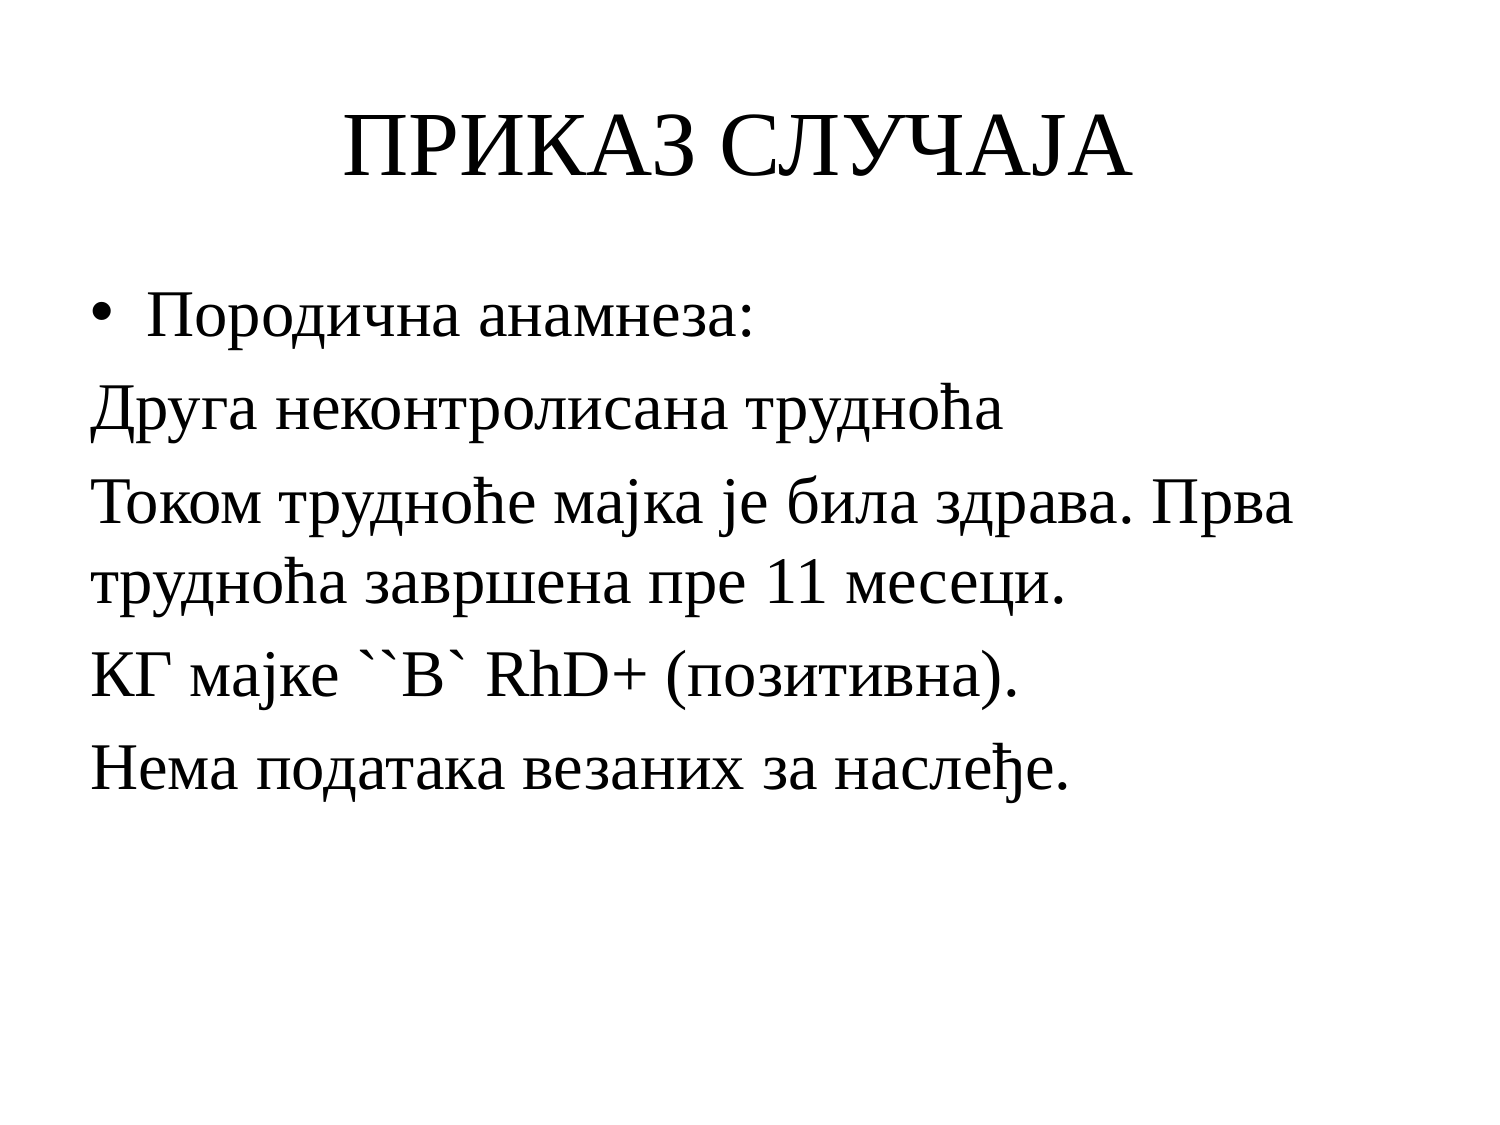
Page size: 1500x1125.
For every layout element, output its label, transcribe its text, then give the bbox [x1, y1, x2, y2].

list Породична анамнеза: Друга неконтролисана трудноћа Током трудноће мајка је била здрава. Прва трудноћа завршена пре 11 месеци. КГ мајке ``B` RhD+ (позитивна). Нема података везаних за наслеђе. [75, 262, 1425, 1005]
title ПРИКАЗ СЛУЧАЈА [75, 45, 1425, 233]
